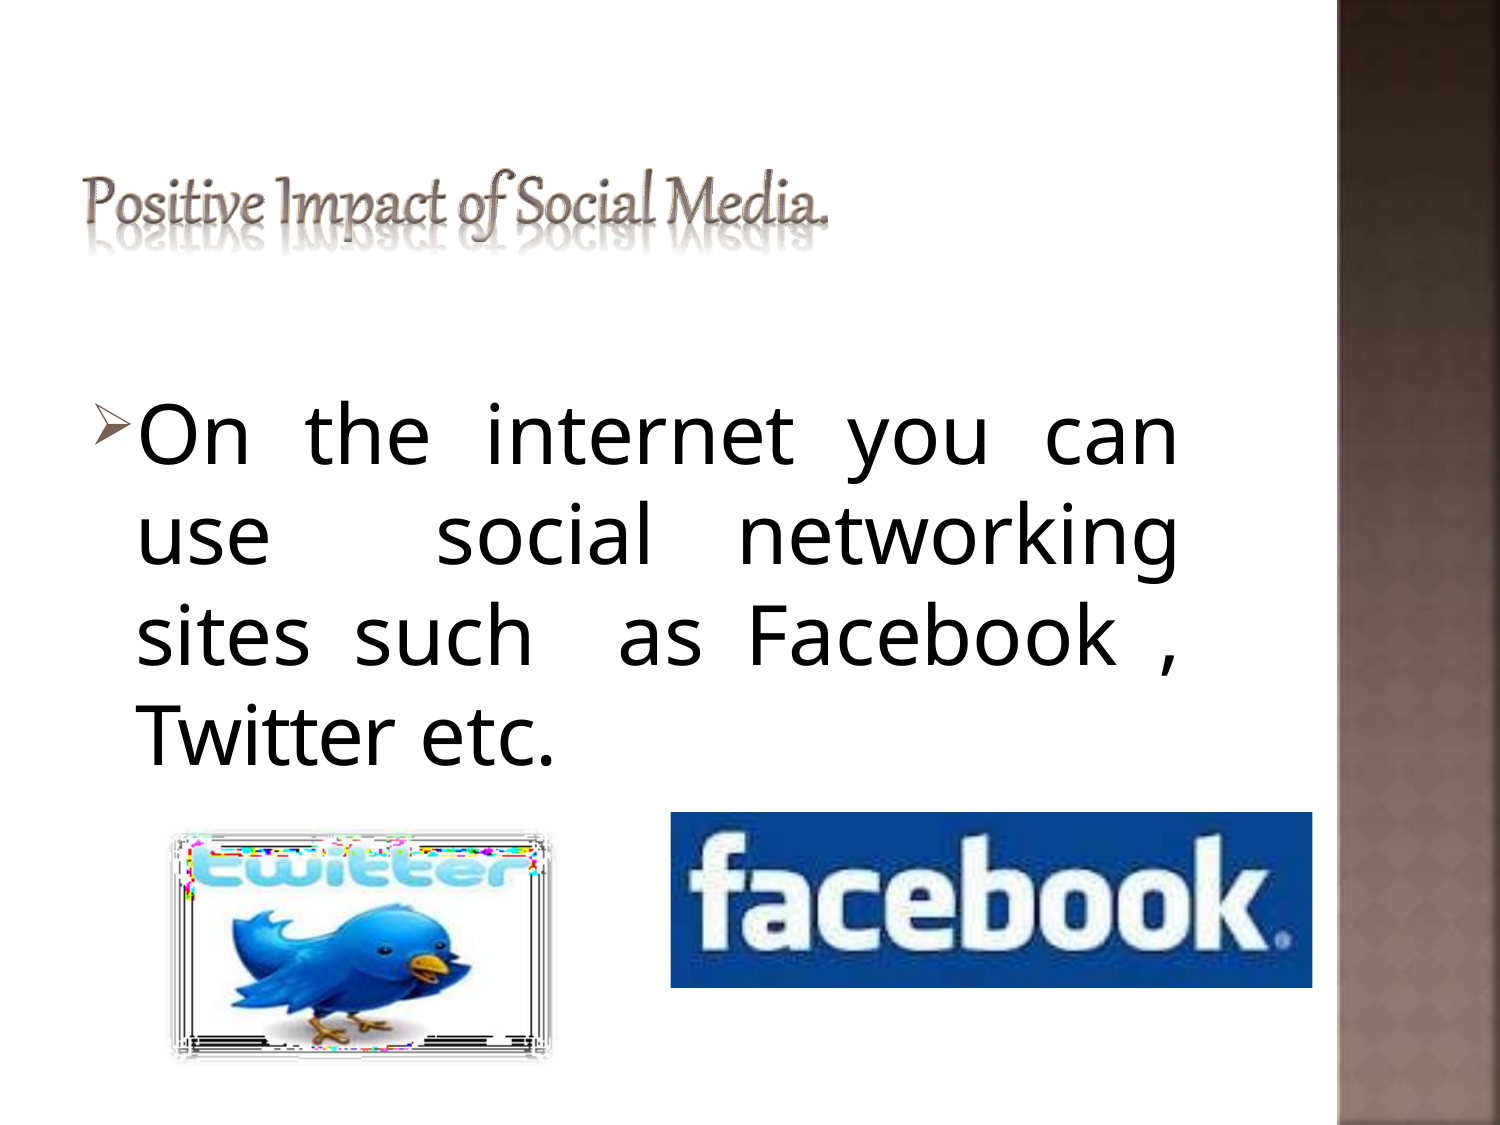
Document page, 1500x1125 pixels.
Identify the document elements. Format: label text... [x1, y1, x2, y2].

text_box [670, 812, 1313, 988]
text_box [1337, 0, 1500, 1125]
text_box [82, 168, 828, 242]
text_box [162, 824, 562, 1069]
text_box [82, 221, 829, 277]
text_box On the internet you can use social networking sites such as Facebook , Twitter etc. [87, 379, 1183, 782]
